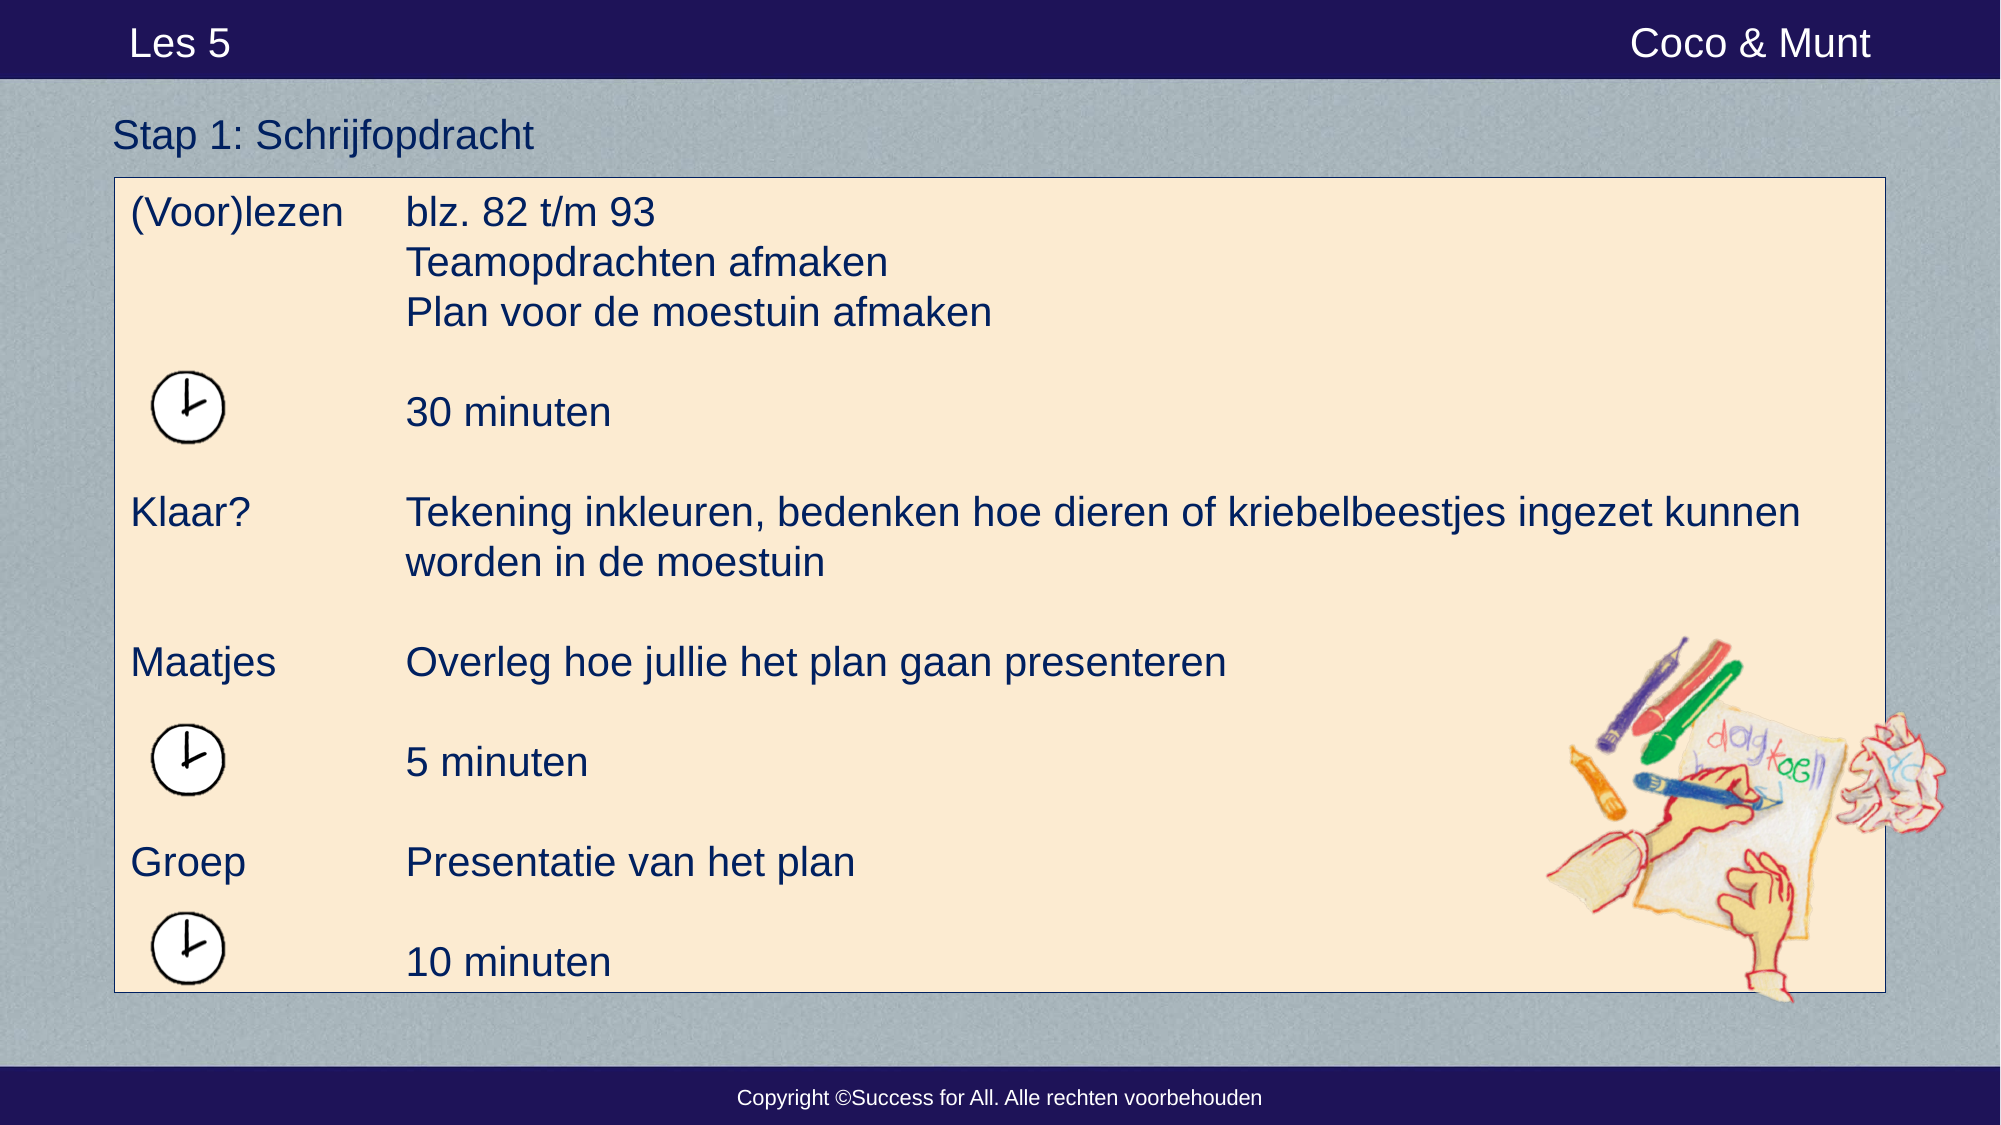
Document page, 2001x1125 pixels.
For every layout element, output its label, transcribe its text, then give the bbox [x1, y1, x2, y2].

text_box Les 5 [114, 8, 354, 73]
text_box Coco & Munt [999, 8, 1886, 73]
text_box (Voor)lezen blz. 82 t/m 93 Teamopdrachten afmaken Plan voor de moestuin afmaken 30 minuten Klaar? Tekening inkleuren, bedenken hoe dieren of kriebelbeestjes ingezet kunnen worden in de moestuin Maatjes Overleg hoe jullie het plan gaan presenteren 5 minuten Groep Presentatie van het plan 10 minuten [114, 177, 1886, 993]
text_box Copyright ©Success for All. Alle rechten voorbehouden [0, 1076, 2000, 1125]
text_box Stap 1: Schrijfopdracht [97, 100, 890, 166]
picture [0, 0, 2001, 1125]
